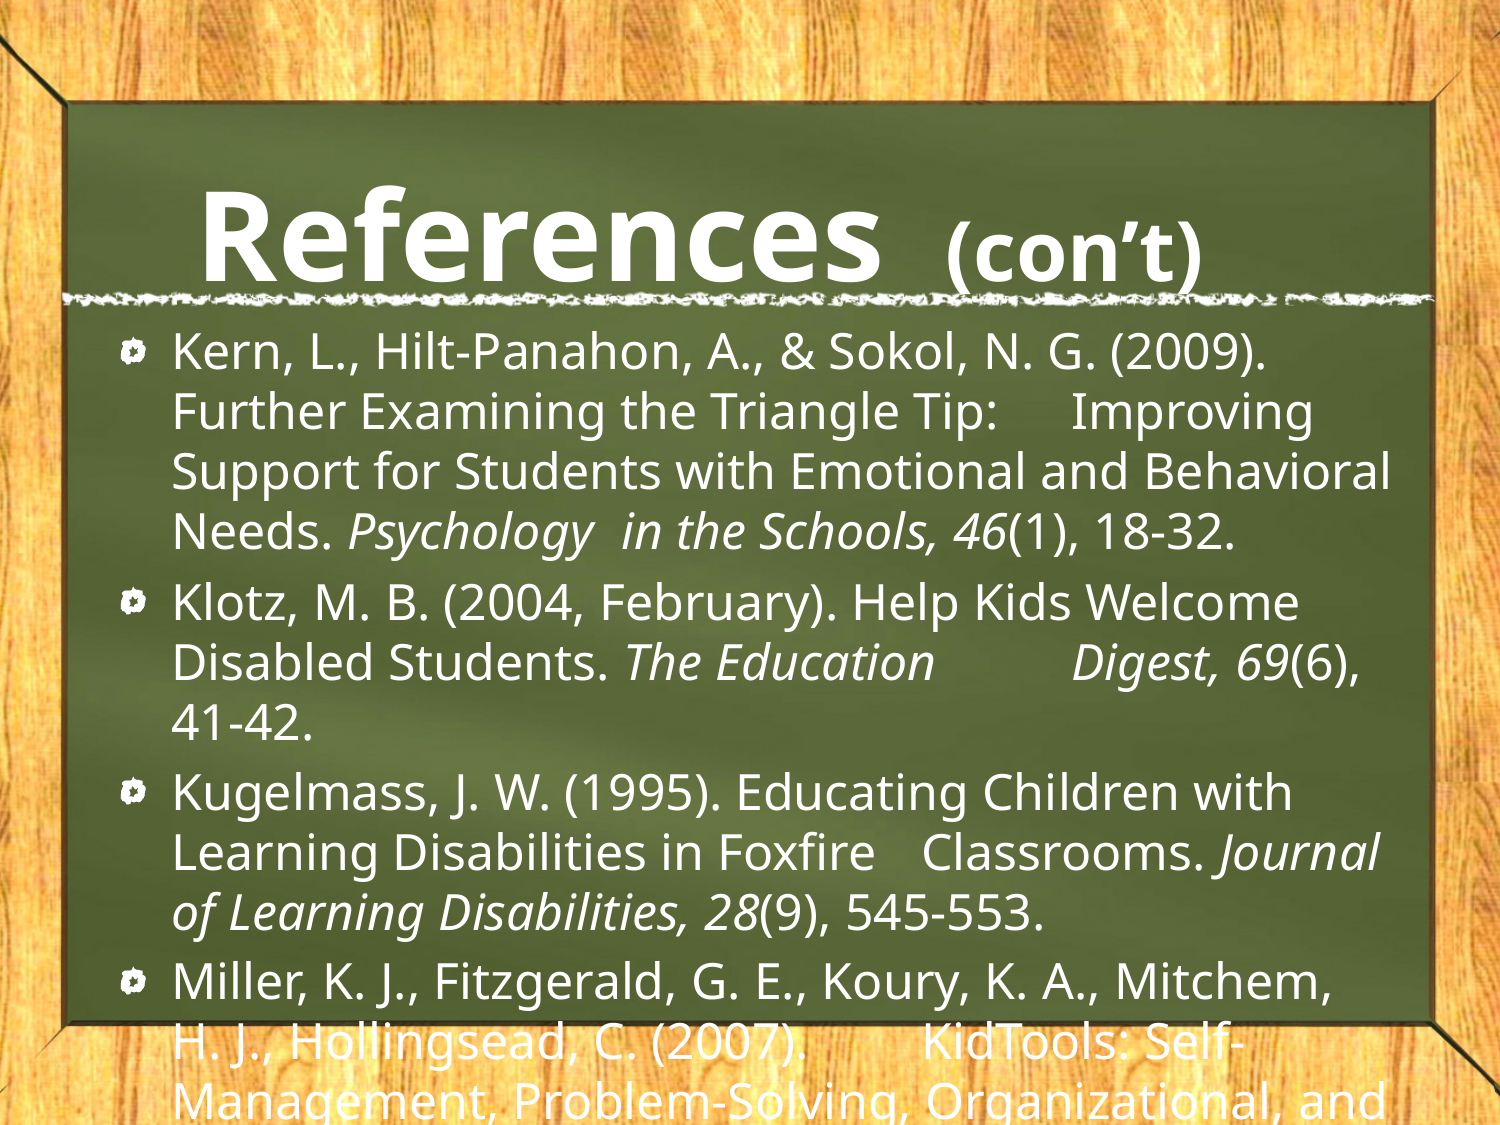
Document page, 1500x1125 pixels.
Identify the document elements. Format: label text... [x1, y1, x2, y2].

picture [0, 0, 1500, 1125]
list Kern, L., Hilt-Panahon, A., & Sokol, N. G. (2009). Further Examining the Triangle Tip: Improving Support for Students with Emotional and Behavioral Needs. Psychology in the Schools, 46(1), 18-32. Klotz, M. B. (2004, February). Help Kids Welcome Disabled Students. The Education Digest, 69(6), 41-42. Kugelmass, J. W. (1995). Educating Children with Learning Disabilities in Foxfire Classrooms. Journal of Learning Disabilities, 28(9), 545-553. Miller, K. J., Fitzgerald, G. E., Koury, K. A., Mitchem, H. J., Hollingsead, C. (2007). KidTools: Self-Management, Problem-Solving, Organizational, and Planning Software for Children and Teachers. Intervention in School and Clinic, 43(1), 12-19. [99, 312, 1413, 1001]
title References (con’t) [112, 137, 1288, 312]
